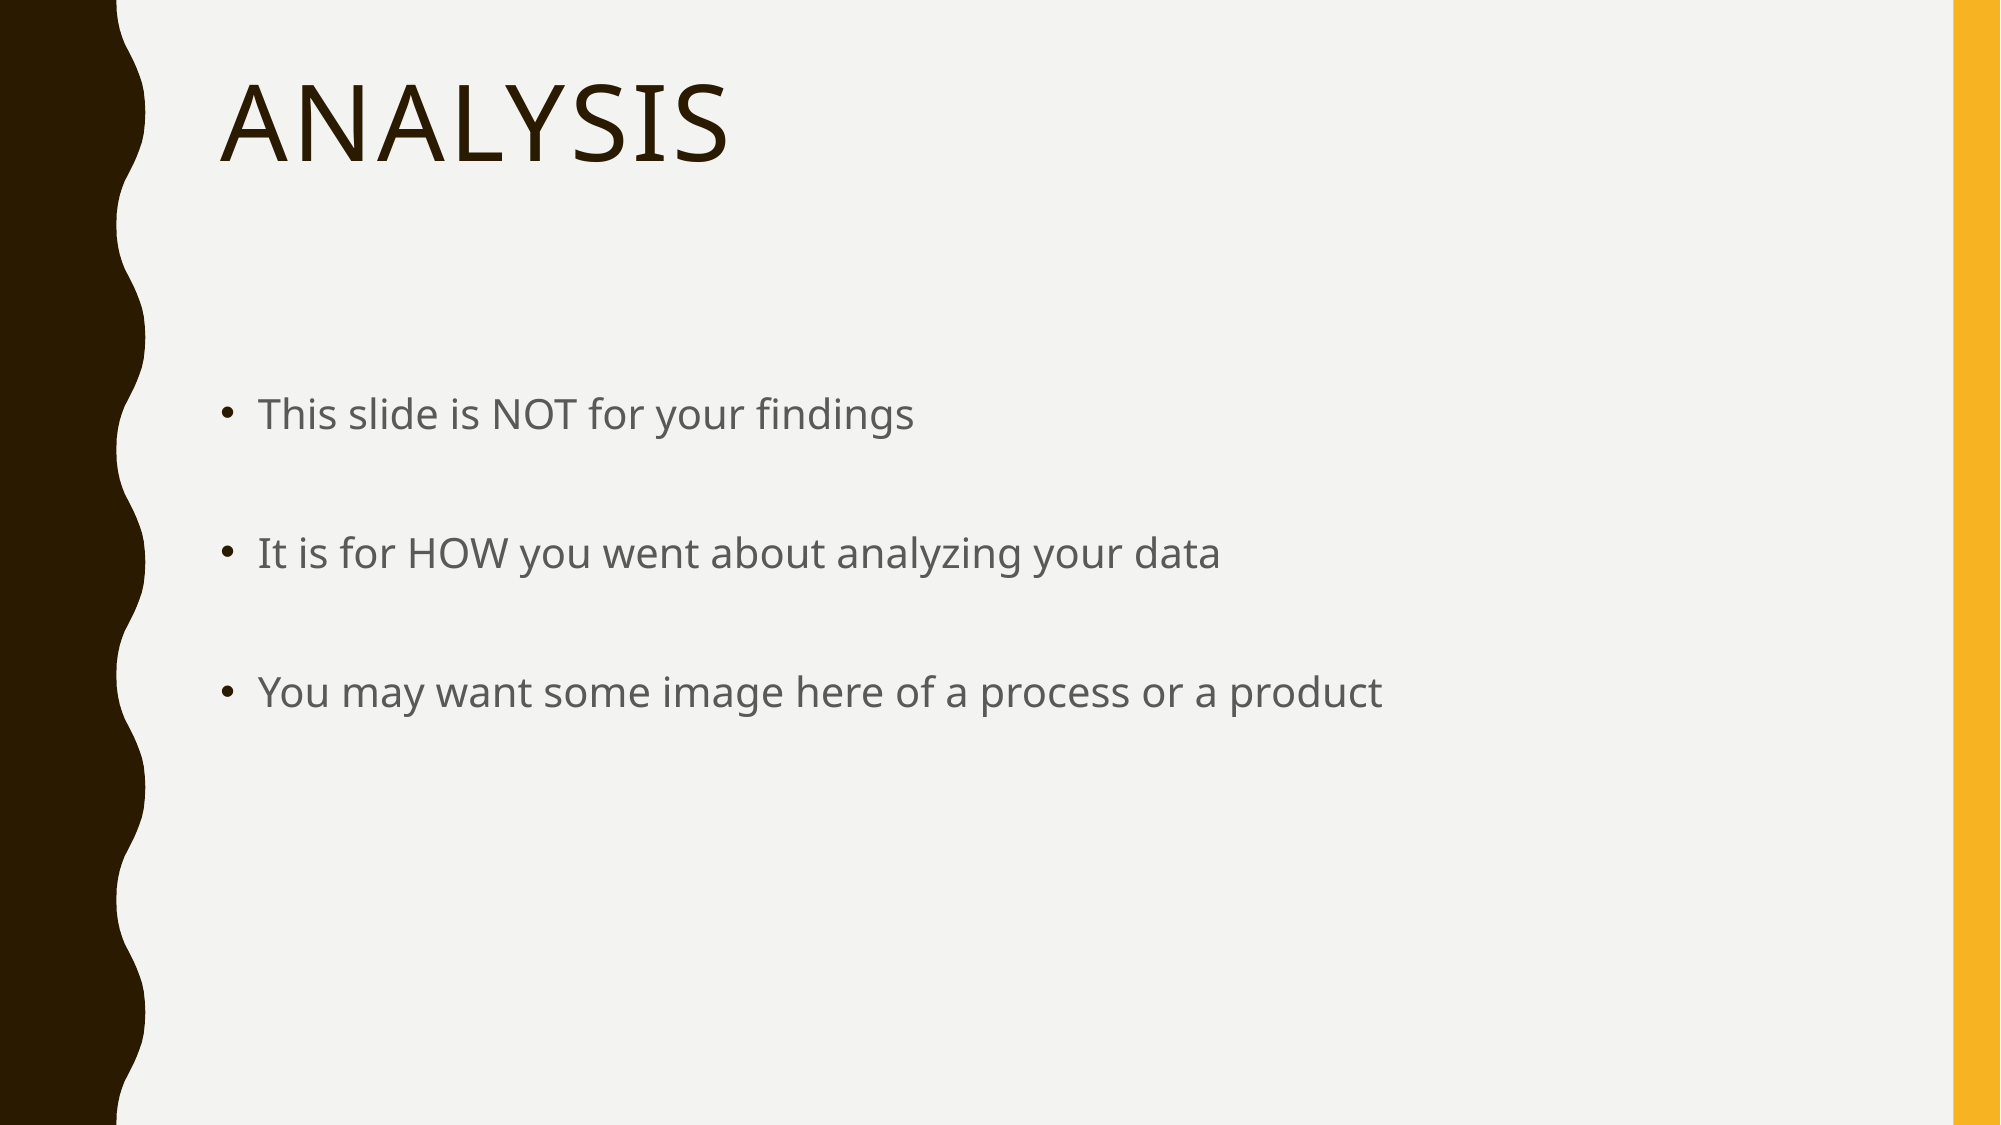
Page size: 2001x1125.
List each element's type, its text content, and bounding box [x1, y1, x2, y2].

title ANALYSIS [205, 62, 1875, 308]
list This slide is NOT for your findings It is for HOW you went about analyzing your data You may want some image here of a process or a product [205, 375, 1875, 965]
